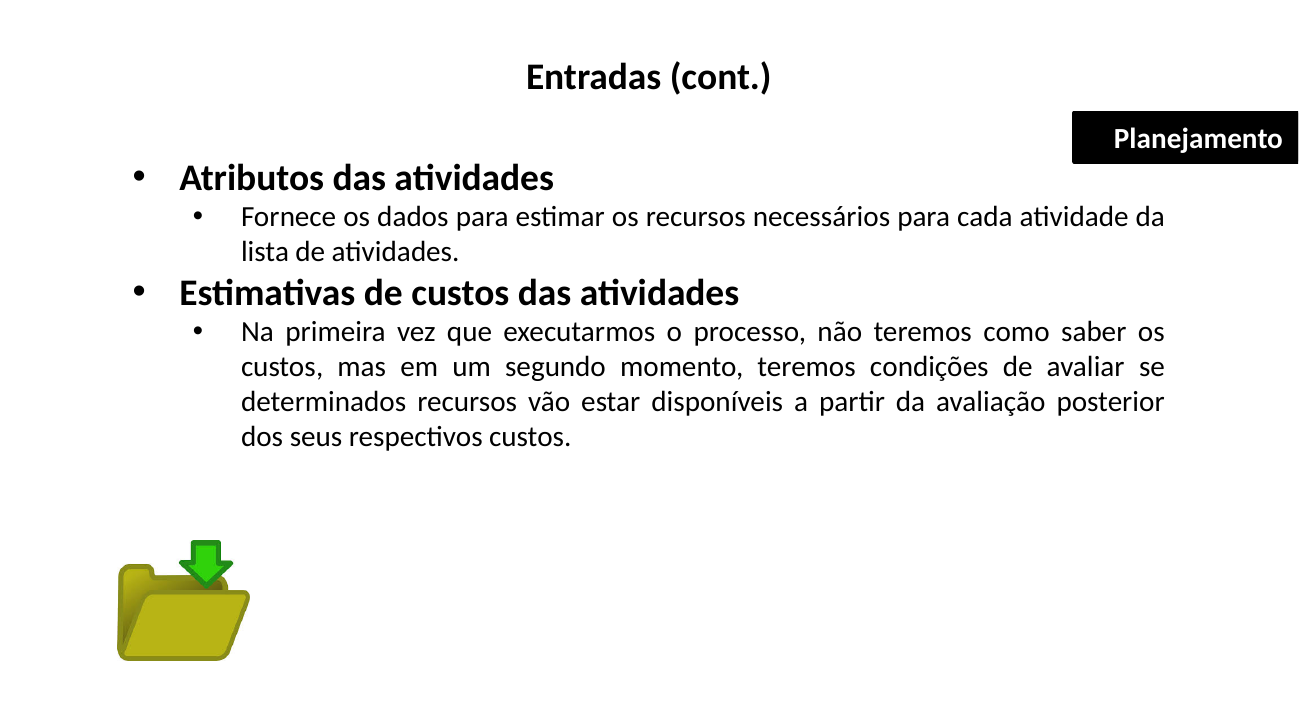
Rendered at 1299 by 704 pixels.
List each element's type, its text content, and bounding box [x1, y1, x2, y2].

text_box Atributos das atividades Fornece os dados para estimar os recursos necessários para cada atividade da lista de atividades. Estimativas de custos das atividades Na primeira vez que executarmos o processo, não teremos como saber os custos, mas em um segundo momento, teremos condições de avaliar se determinados recursos vão estar disponíveis a partir da avaliação posterior dos seus respectivos custos. [117, 145, 1181, 464]
text_box Planejamento [1074, 112, 1299, 162]
text_box Entradas (cont.) [0, 44, 1299, 106]
picture [117, 540, 250, 661]
